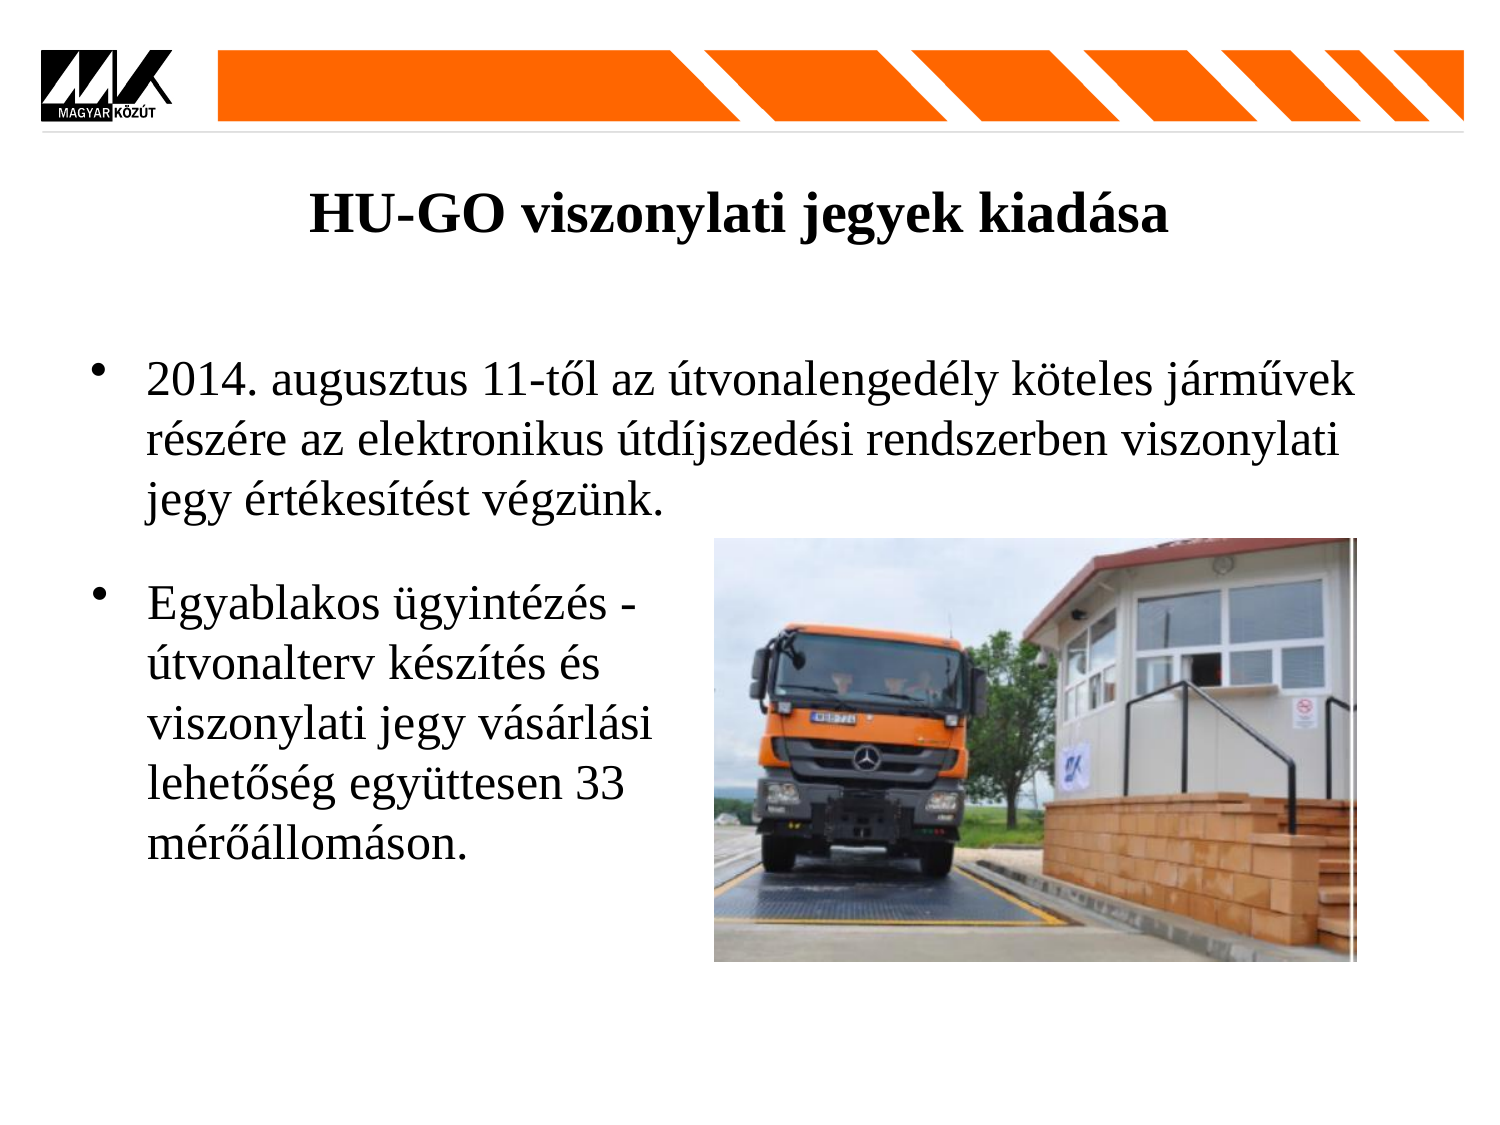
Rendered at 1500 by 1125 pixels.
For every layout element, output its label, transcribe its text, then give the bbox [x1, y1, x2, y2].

picture [714, 538, 1358, 962]
list 2014. augusztus 11-től az útvonalengedély köteles járművek részére az elektronikus útdíjszedési rendszerben viszonylati jegy értékesítést végzünk. [75, 338, 1426, 563]
picture [41, 32, 1484, 137]
text_box Egyablakos ügyintézés - útvonalterv készítés és viszonylati jegy vásárlási lehetőség együttesen 33 mérőállomáson. [76, 562, 691, 878]
title HU-GO viszonylati jegyek kiadása [64, 145, 1415, 303]
